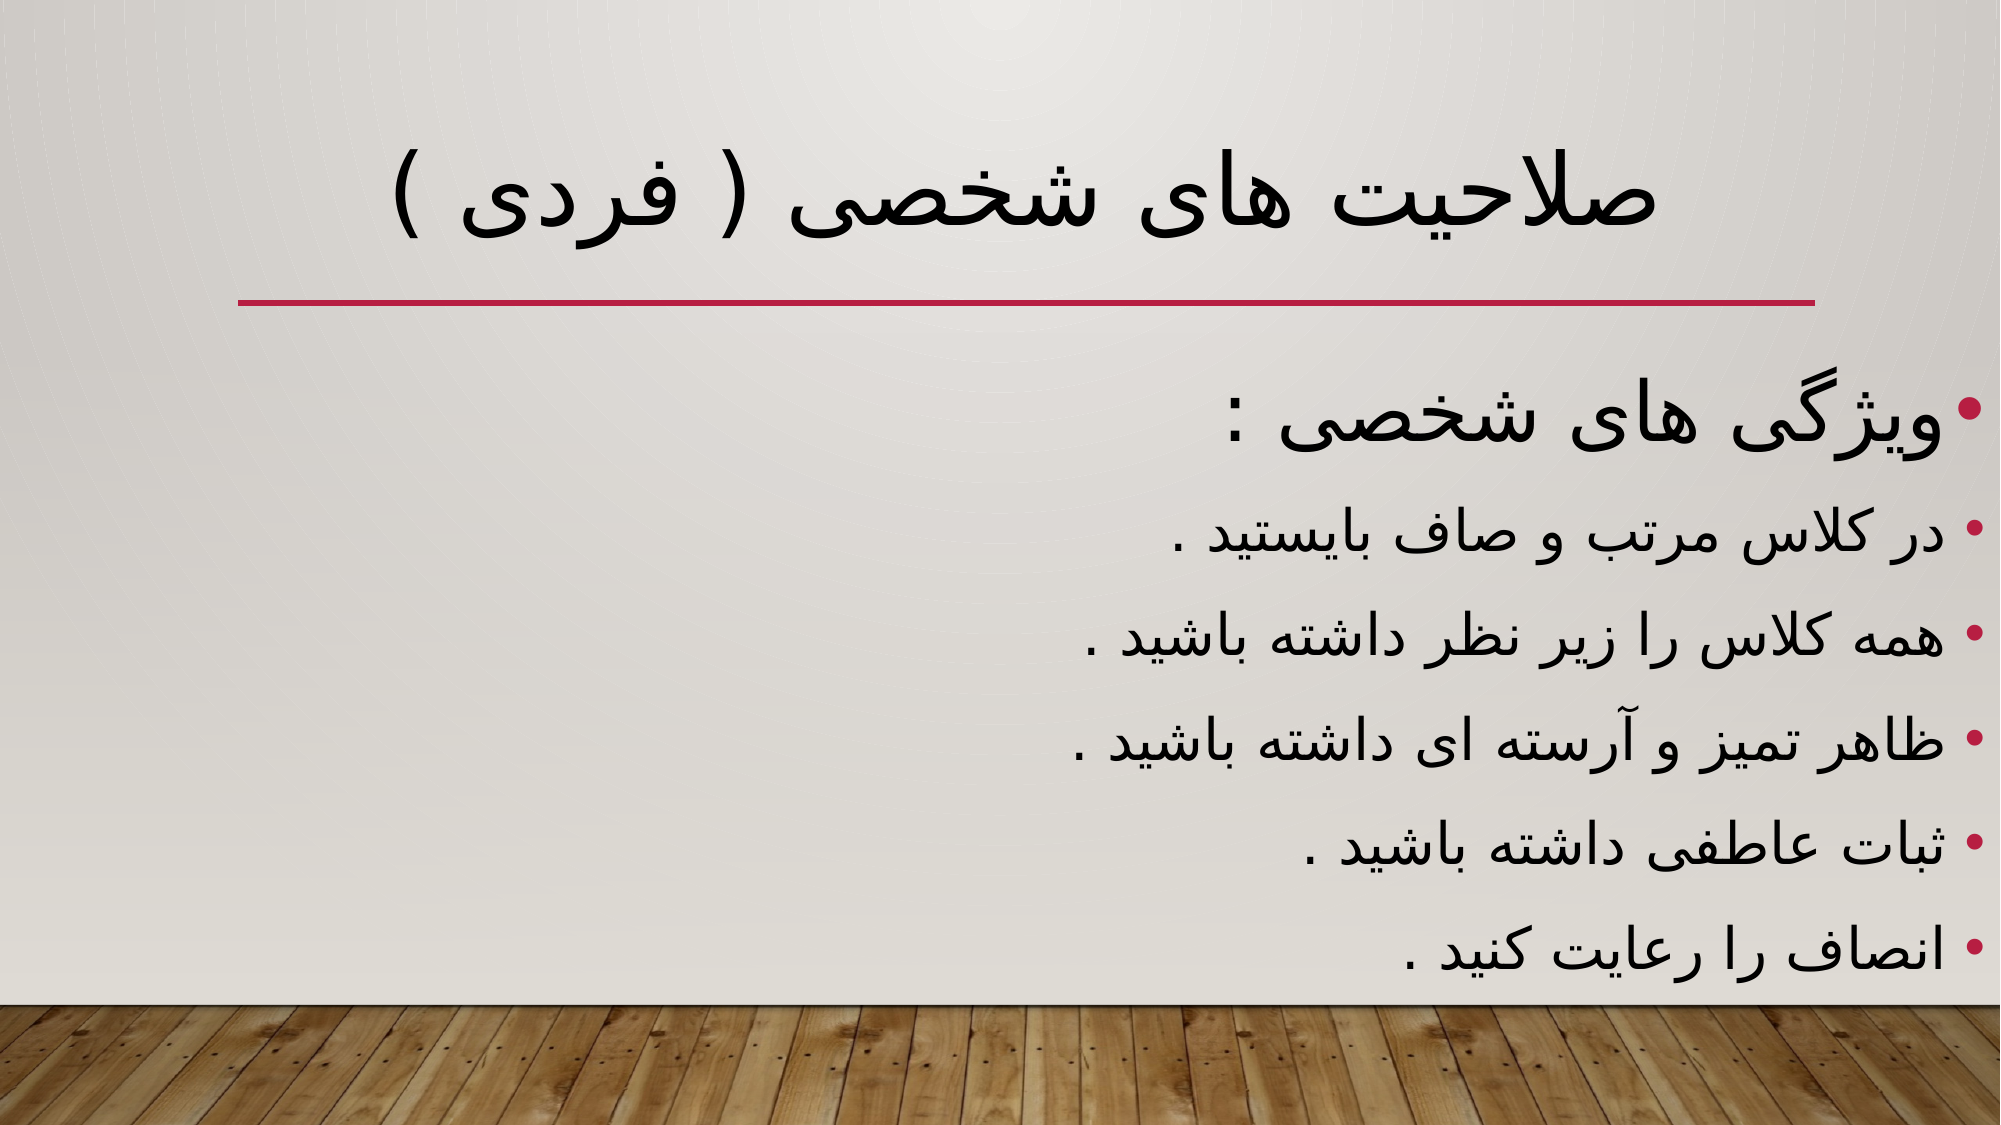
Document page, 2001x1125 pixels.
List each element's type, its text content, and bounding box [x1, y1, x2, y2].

list ویژگی های شخصی : در کلاس مرتب و صاف بایستید . همه کلاس را زیر نظر داشته باشید . ظاهر تمیز و آرسته ای داشته باشید . ثبات عاطفی داشته باشید . انصاف را رعایت کنید . [0, 330, 2000, 993]
picture [0, 1005, 2000, 1125]
title صلاحیت های شخصی ( فردی ) [238, 131, 1814, 305]
